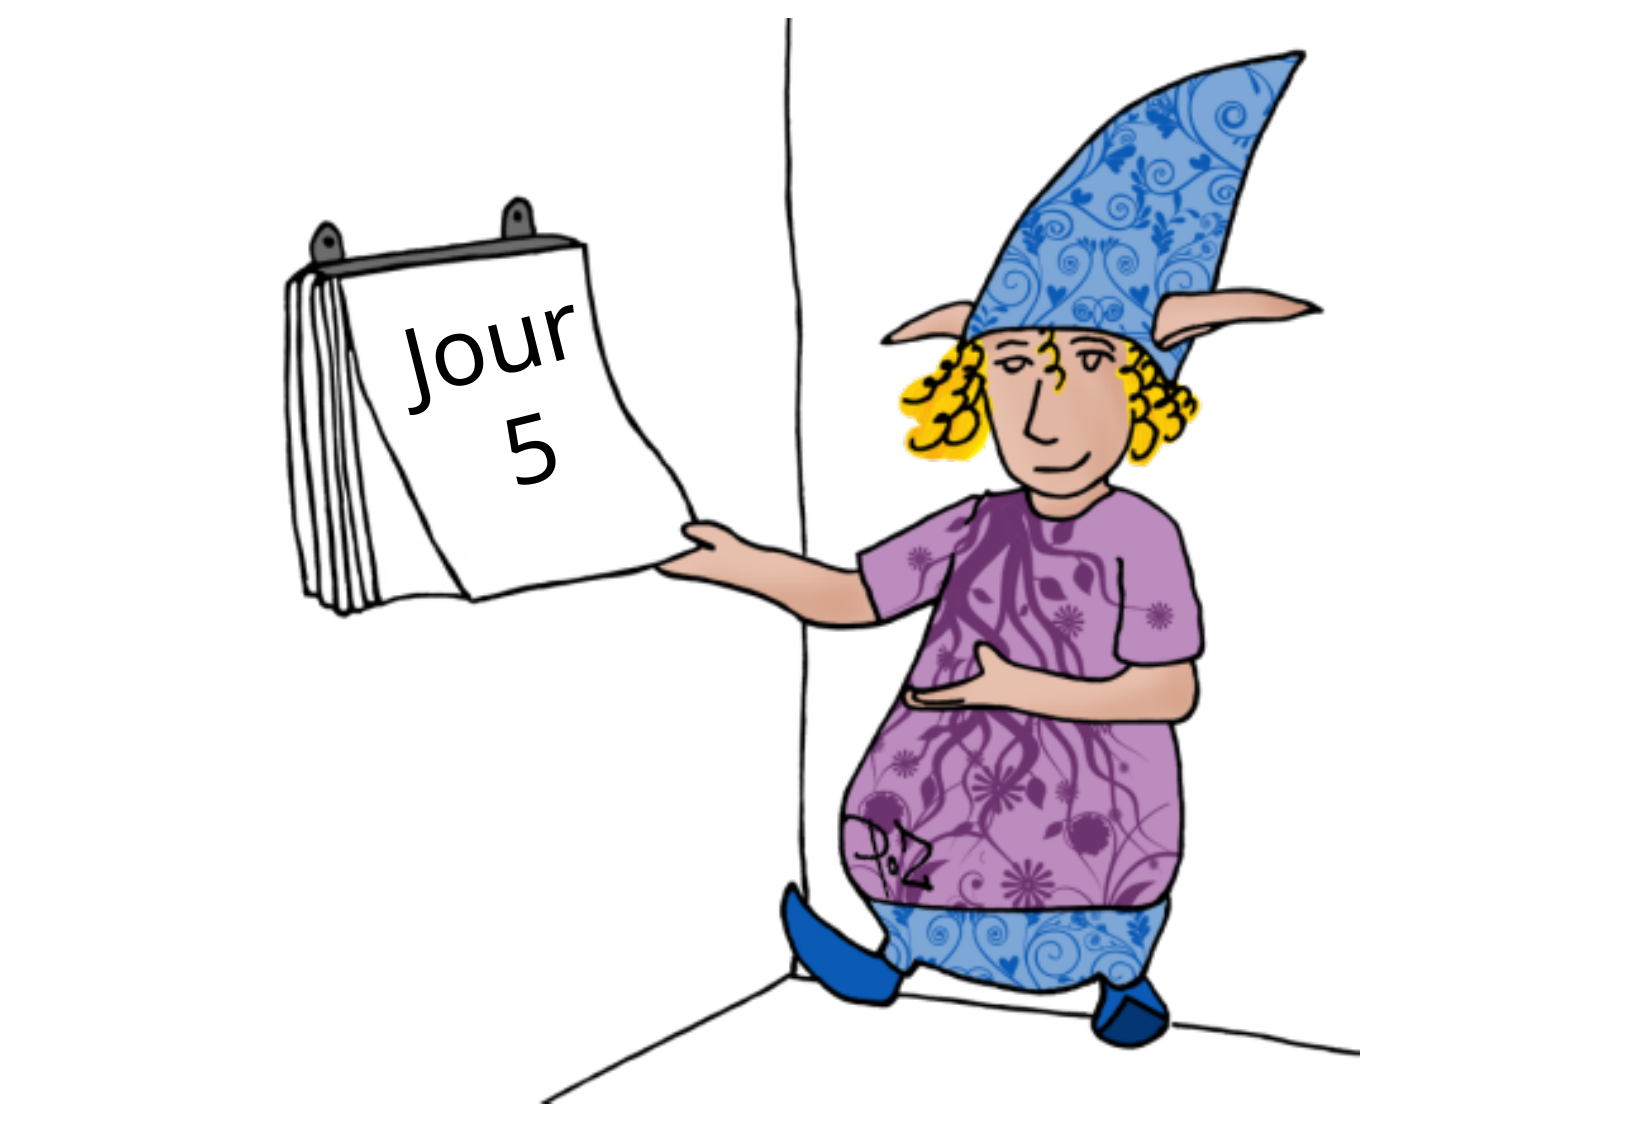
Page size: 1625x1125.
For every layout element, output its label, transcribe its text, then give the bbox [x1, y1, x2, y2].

text_box Jour 5 [328, 240, 682, 547]
picture [264, 18, 1360, 1104]
